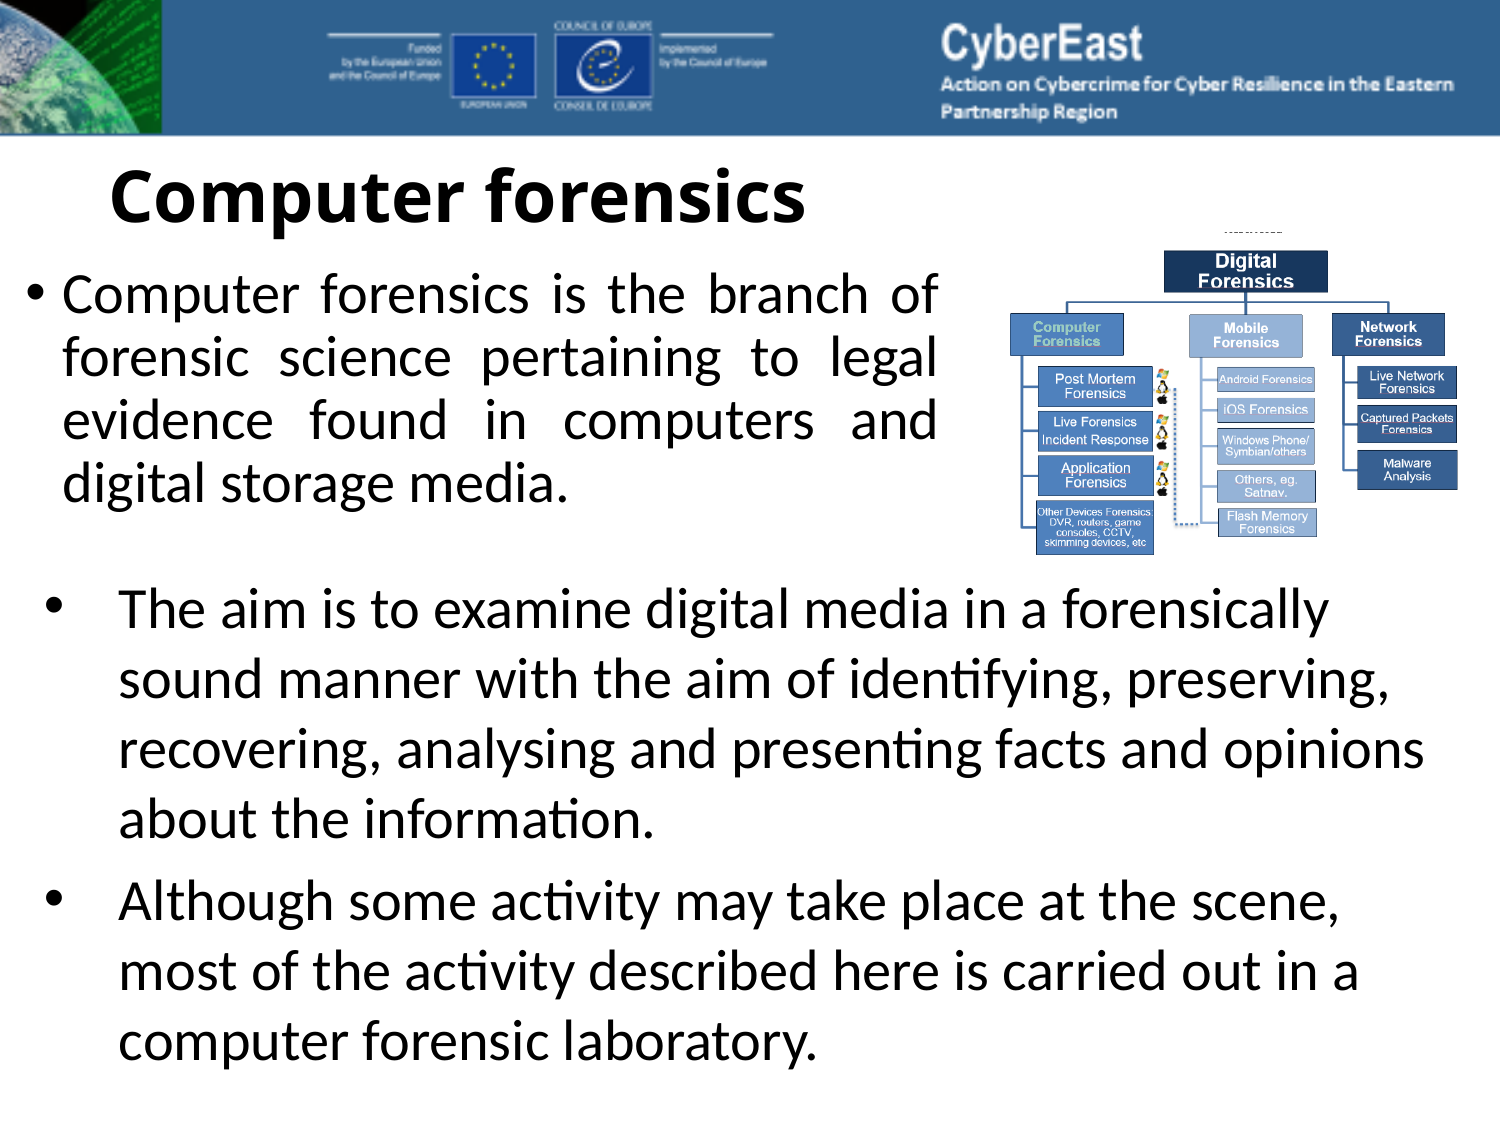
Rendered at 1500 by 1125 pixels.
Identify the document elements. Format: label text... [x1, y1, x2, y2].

list Computer forensics is the branch of forensic science pertaining to legal evidence found in computers and digital storage media. [10, 255, 955, 582]
title Computer forensics [93, 125, 872, 275]
picture [0, 0, 1500, 1125]
text_box The aim is to examine digital media in a forensically sound manner with the aim of identifying, preserving, recovering, analysing and presenting facts and opinions about the information. Although some activity may take place at the scene, most of the activity described here is carried out in a computer forensic laboratory. [29, 562, 1449, 1080]
